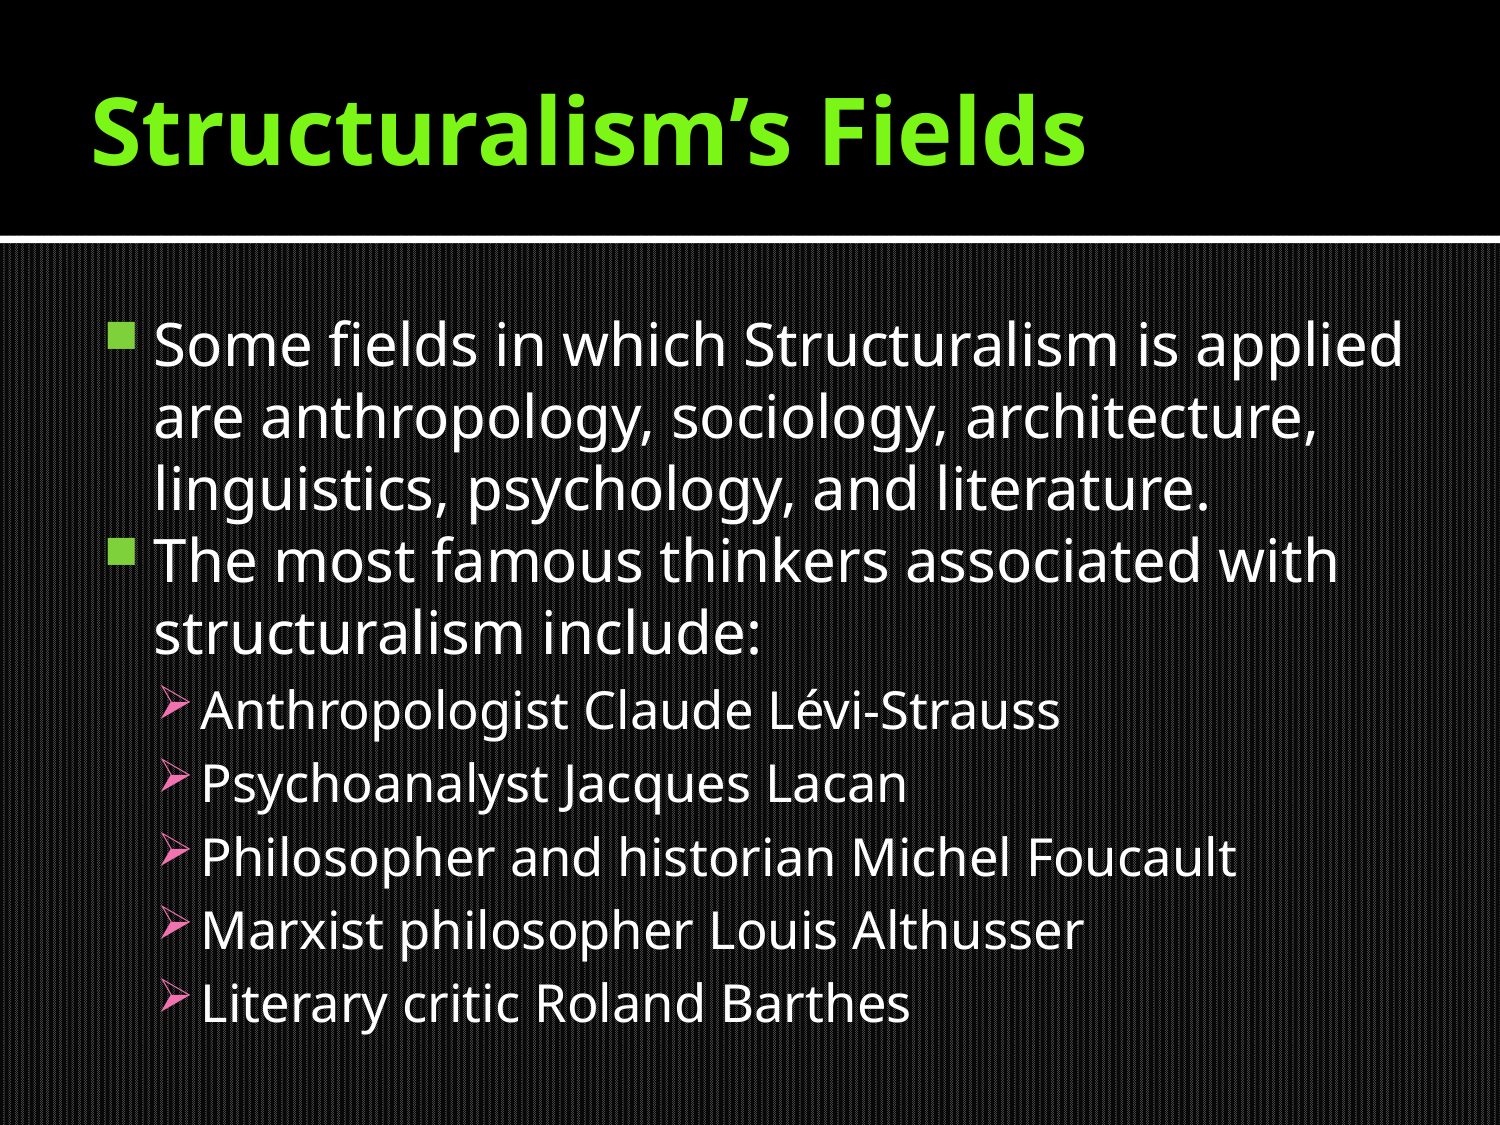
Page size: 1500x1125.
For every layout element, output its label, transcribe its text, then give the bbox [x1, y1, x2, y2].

title Structuralism’s Fields [75, 25, 1425, 231]
list Some fields in which Structuralism is applied are anthropology, sociology, architecture, linguistics, psychology, and literature. The most famous thinkers associated with structuralism include: Anthropologist Claude Lévi-Strauss Psychoanalyst Jacques Lacan Philosopher and historian Michel Foucault Marxist philosopher Louis Althusser Literary critic Roland Barthes [75, 291, 1425, 1050]
